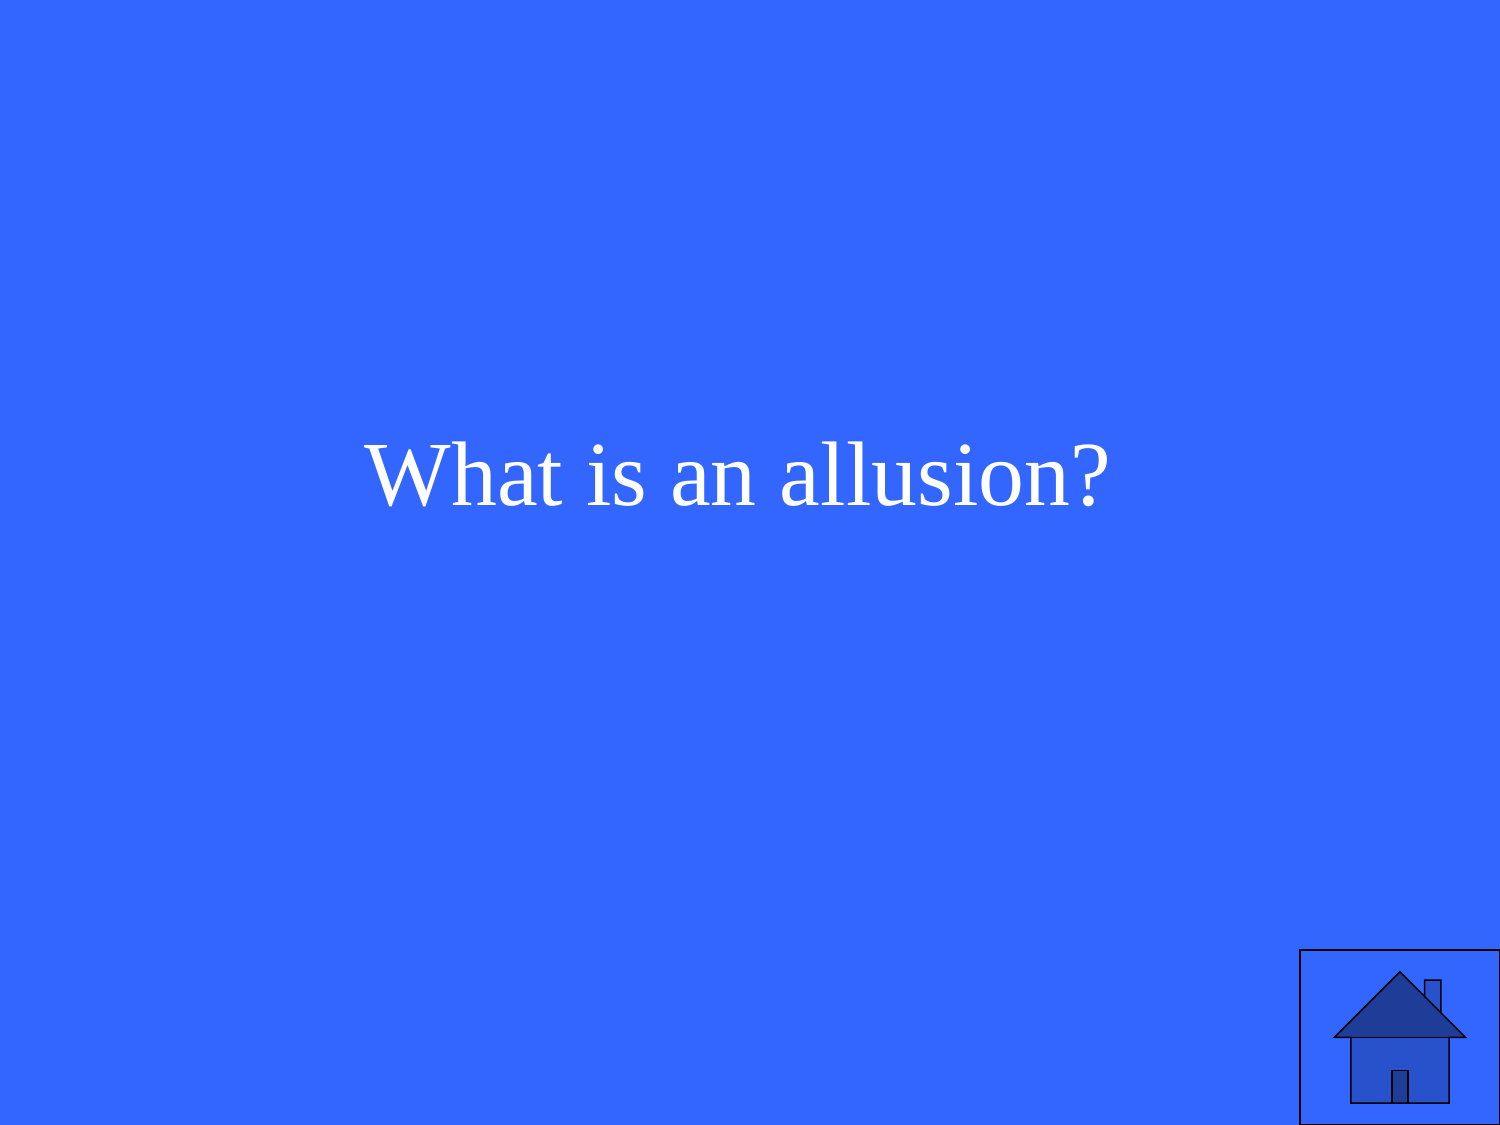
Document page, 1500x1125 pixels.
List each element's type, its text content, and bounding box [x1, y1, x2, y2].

text_box [1299, 950, 1500, 1125]
title What is an allusion? [112, 374, 1388, 563]
